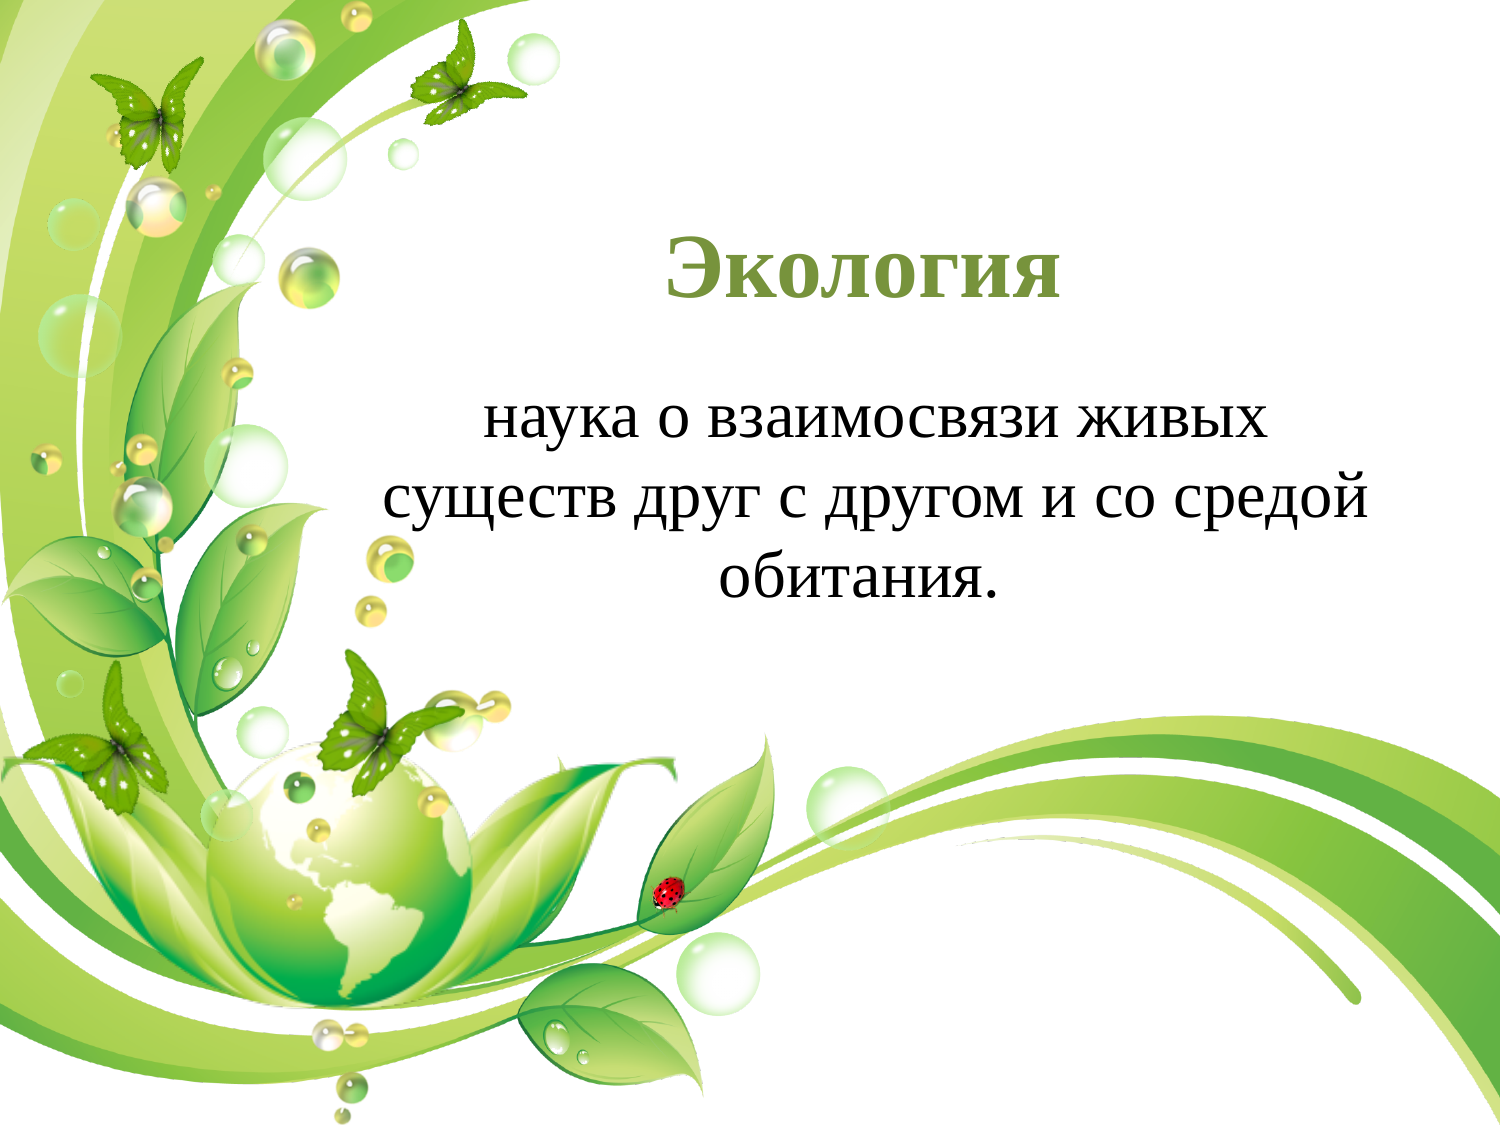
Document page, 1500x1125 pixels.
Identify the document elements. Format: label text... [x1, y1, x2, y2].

title Экология [225, 140, 1500, 382]
picture [0, 0, 1500, 1125]
subtitle наука о взаимосвязи живых существ друг с другом и со средой обитания. [351, 363, 1402, 651]
